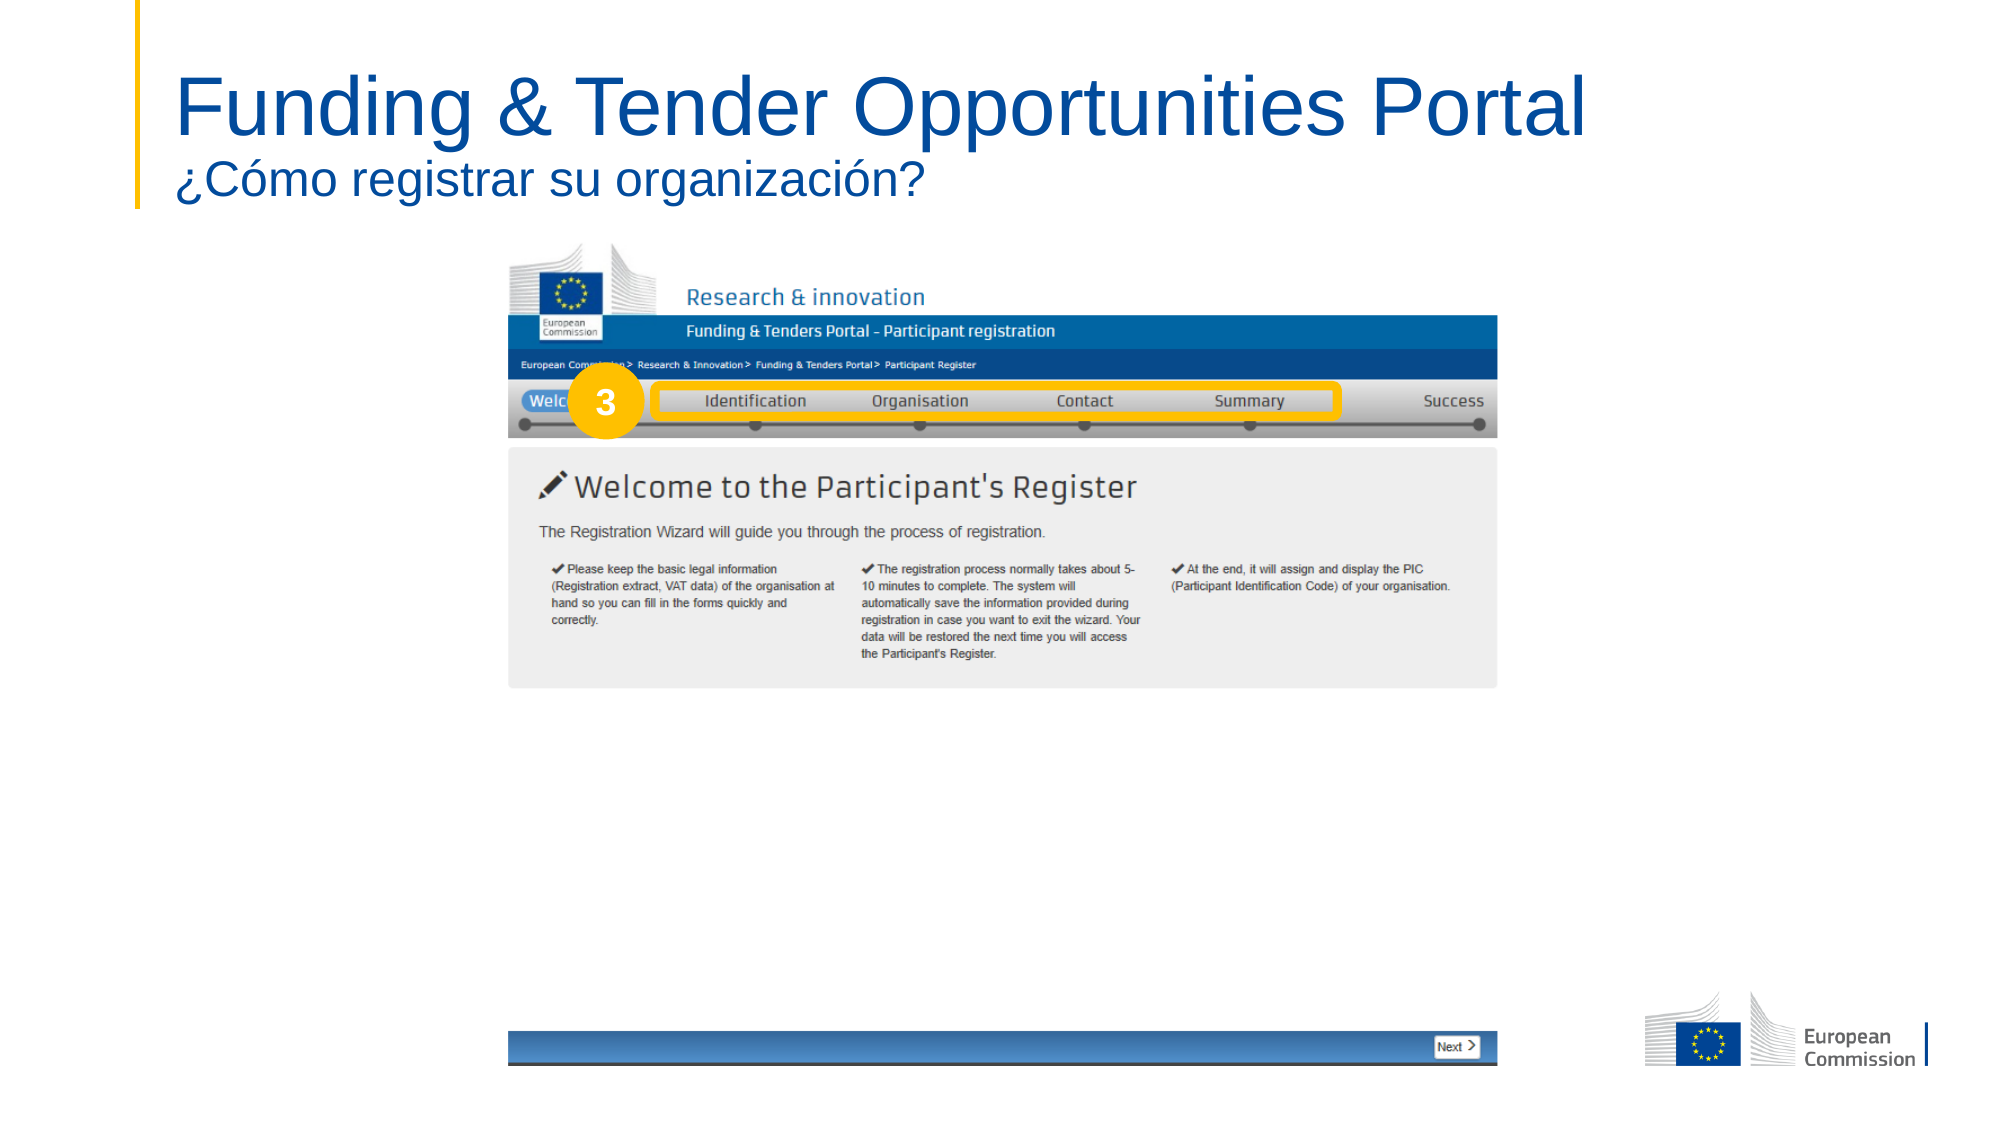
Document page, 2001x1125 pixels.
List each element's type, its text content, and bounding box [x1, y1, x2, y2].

picture [1645, 991, 1928, 1066]
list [498, 242, 1502, 1066]
title Funding & Tender Opportunities Portal ¿Cómo registrar su organización? [159, 79, 1885, 208]
